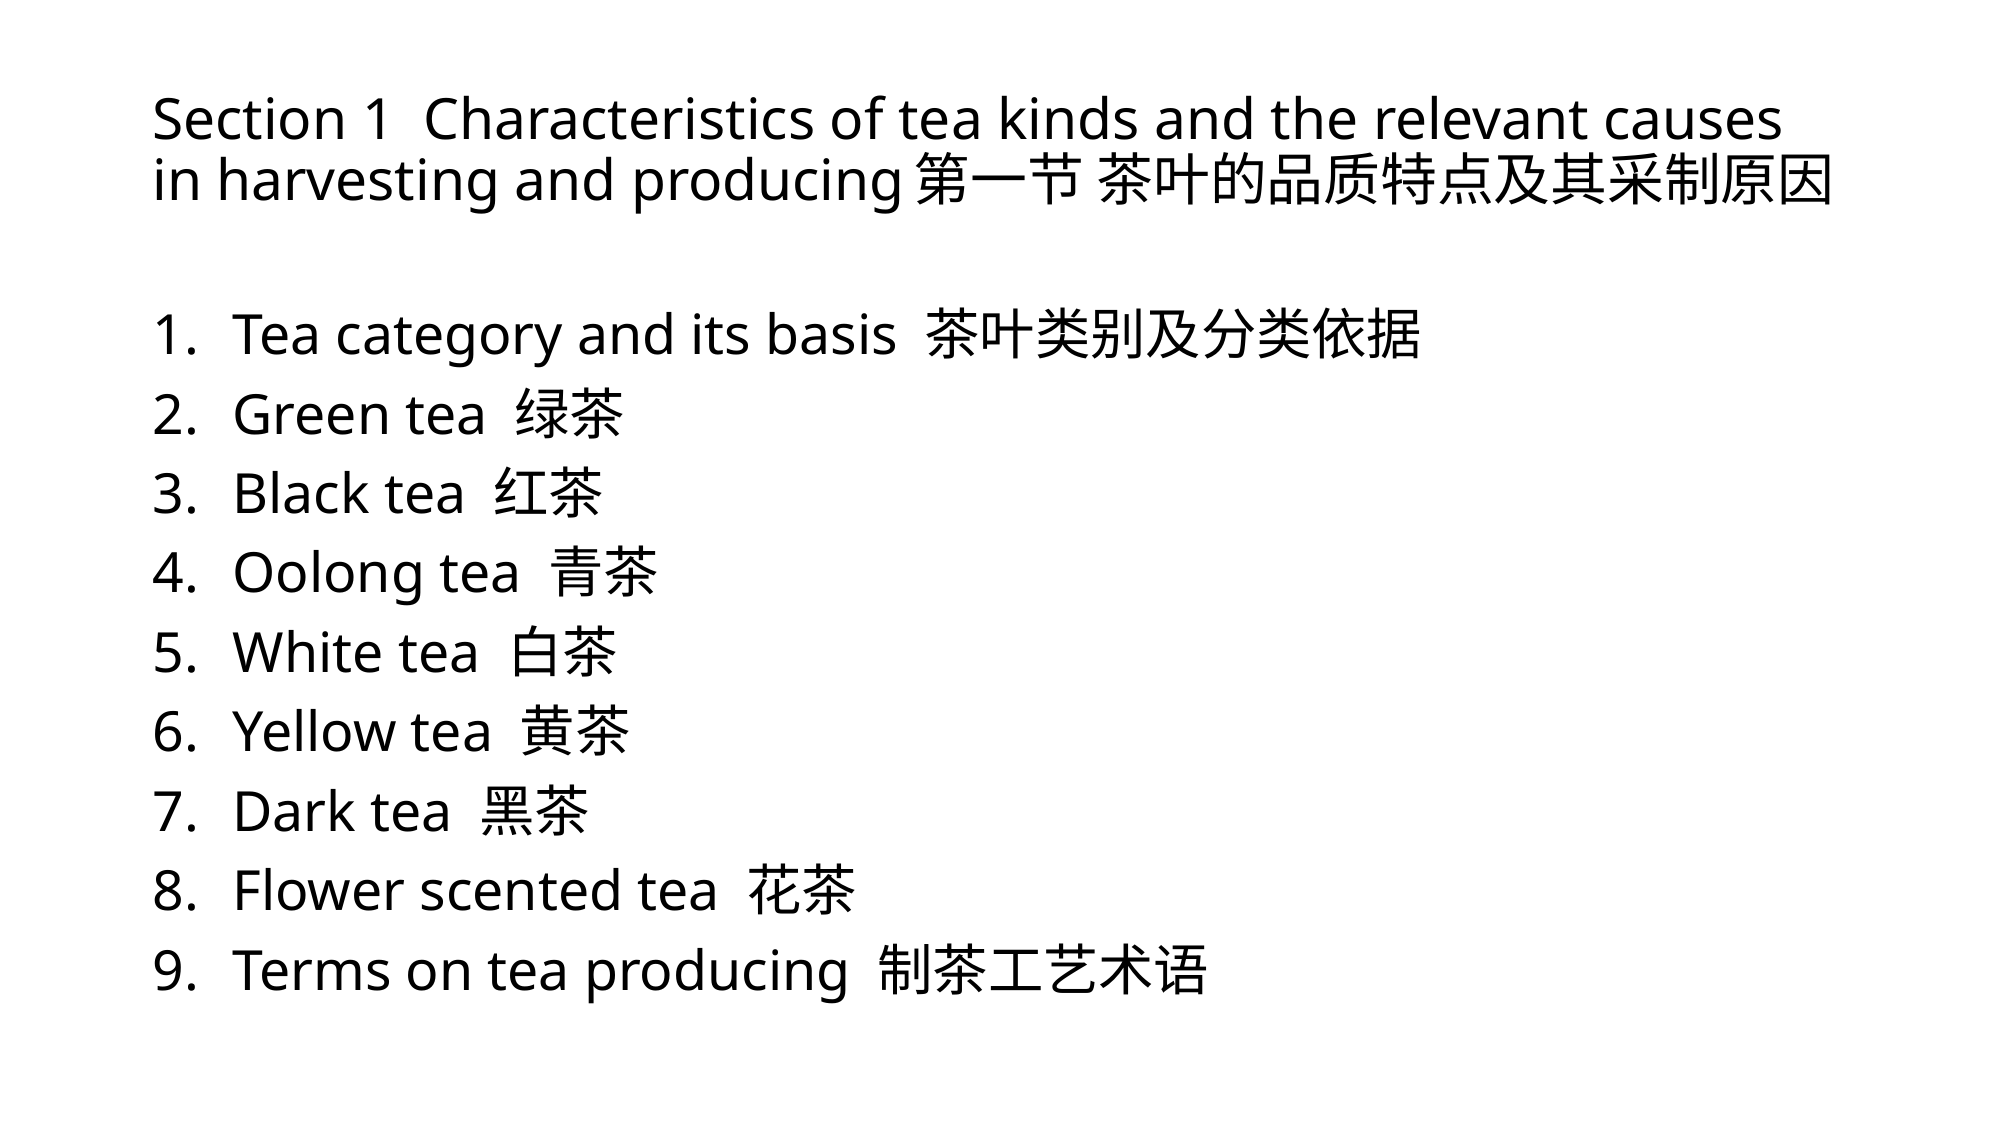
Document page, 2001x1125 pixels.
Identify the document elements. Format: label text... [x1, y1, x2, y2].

title Section 1 Characteristics of tea kinds and the relevant causes in harvesting and producing第一节 茶叶的品质特点及其采制原因 [137, 77, 1863, 295]
list Tea category and its basis 茶叶类别及分类依据 Green tea 绿茶 Black tea 红茶 Oolong tea 青茶 White tea 白茶 Yellow tea 黄茶 Dark tea 黑茶 Flower scented tea 花茶 Terms on tea producing 制茶工艺术语 [137, 299, 1863, 1014]
